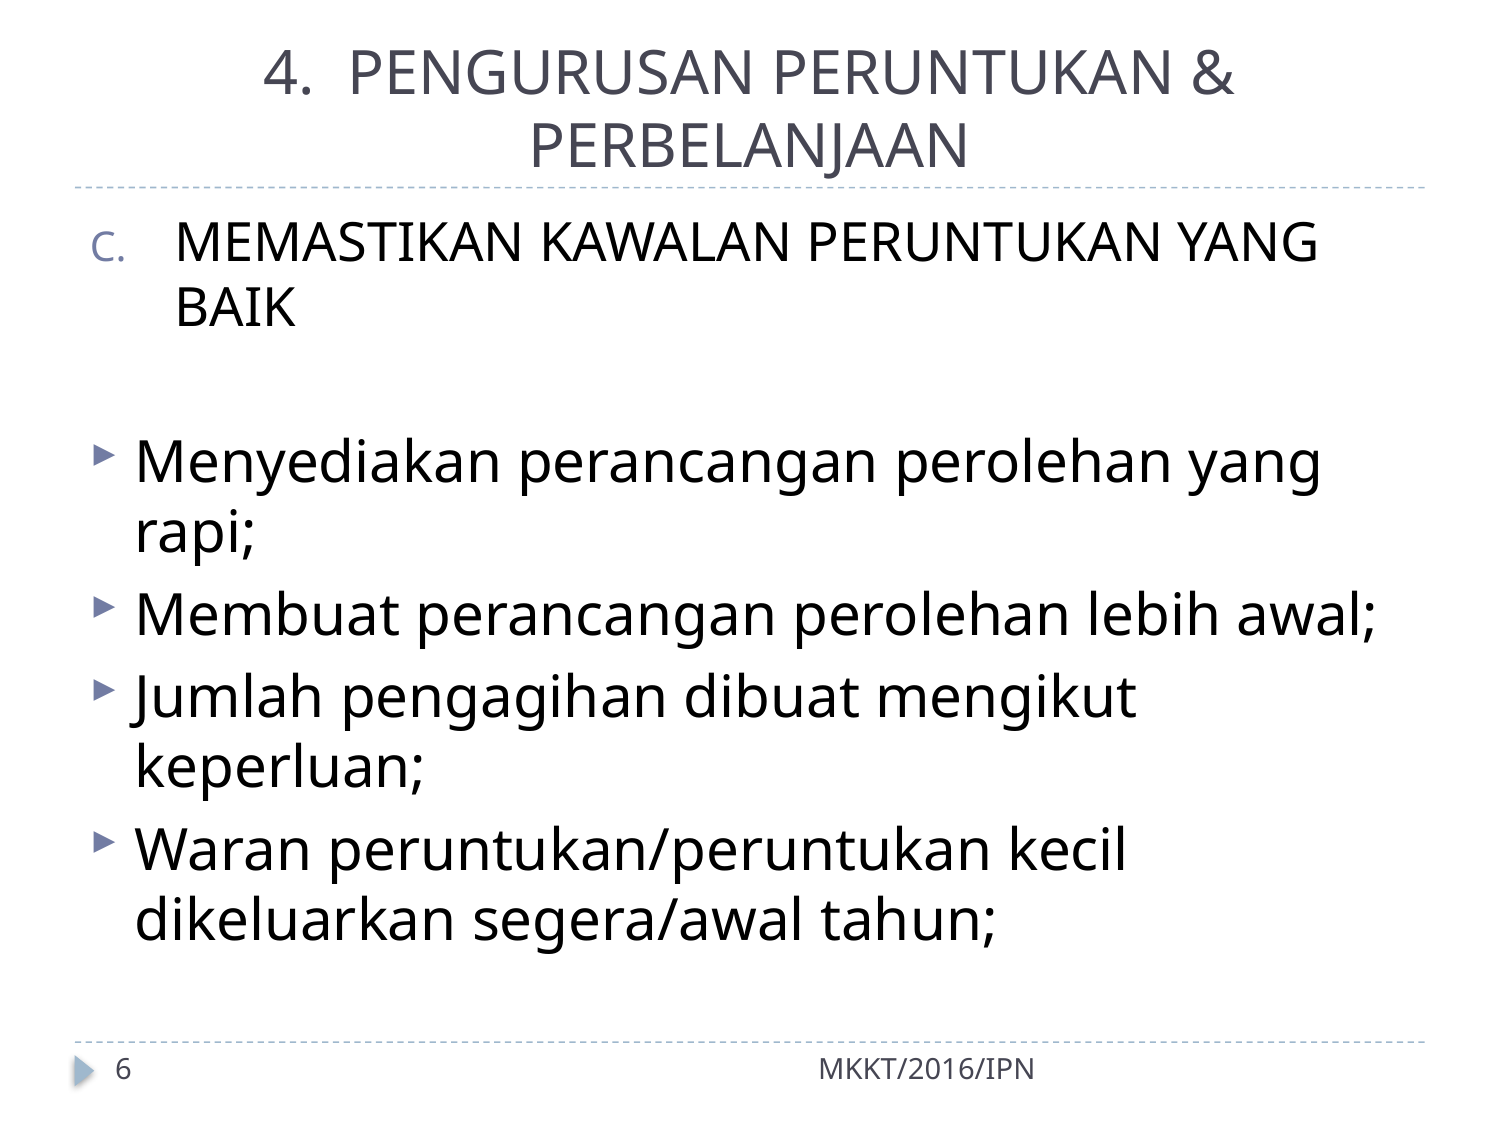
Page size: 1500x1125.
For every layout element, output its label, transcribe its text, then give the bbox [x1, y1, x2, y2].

title 4. PENGURUSAN PERUNTUKAN & PERBELANJAAN [75, 24, 1425, 188]
slide_number 6 [100, 1042, 426, 1103]
text_box Menyediakan perancangan perolehan yang rapi; Membuat perancangan perolehan lebih awal; Jumlah pengagihan dibuat mengikut keperluan; Waran peruntukan/peruntukan kecil dikeluarkan segera/awal tahun; [74, 334, 1425, 1024]
list MEMASTIKAN KAWALAN PERUNTUKAN YANG BAIK [75, 200, 1425, 334]
footer MKKT/2016/IPN [475, 1042, 1051, 1103]
